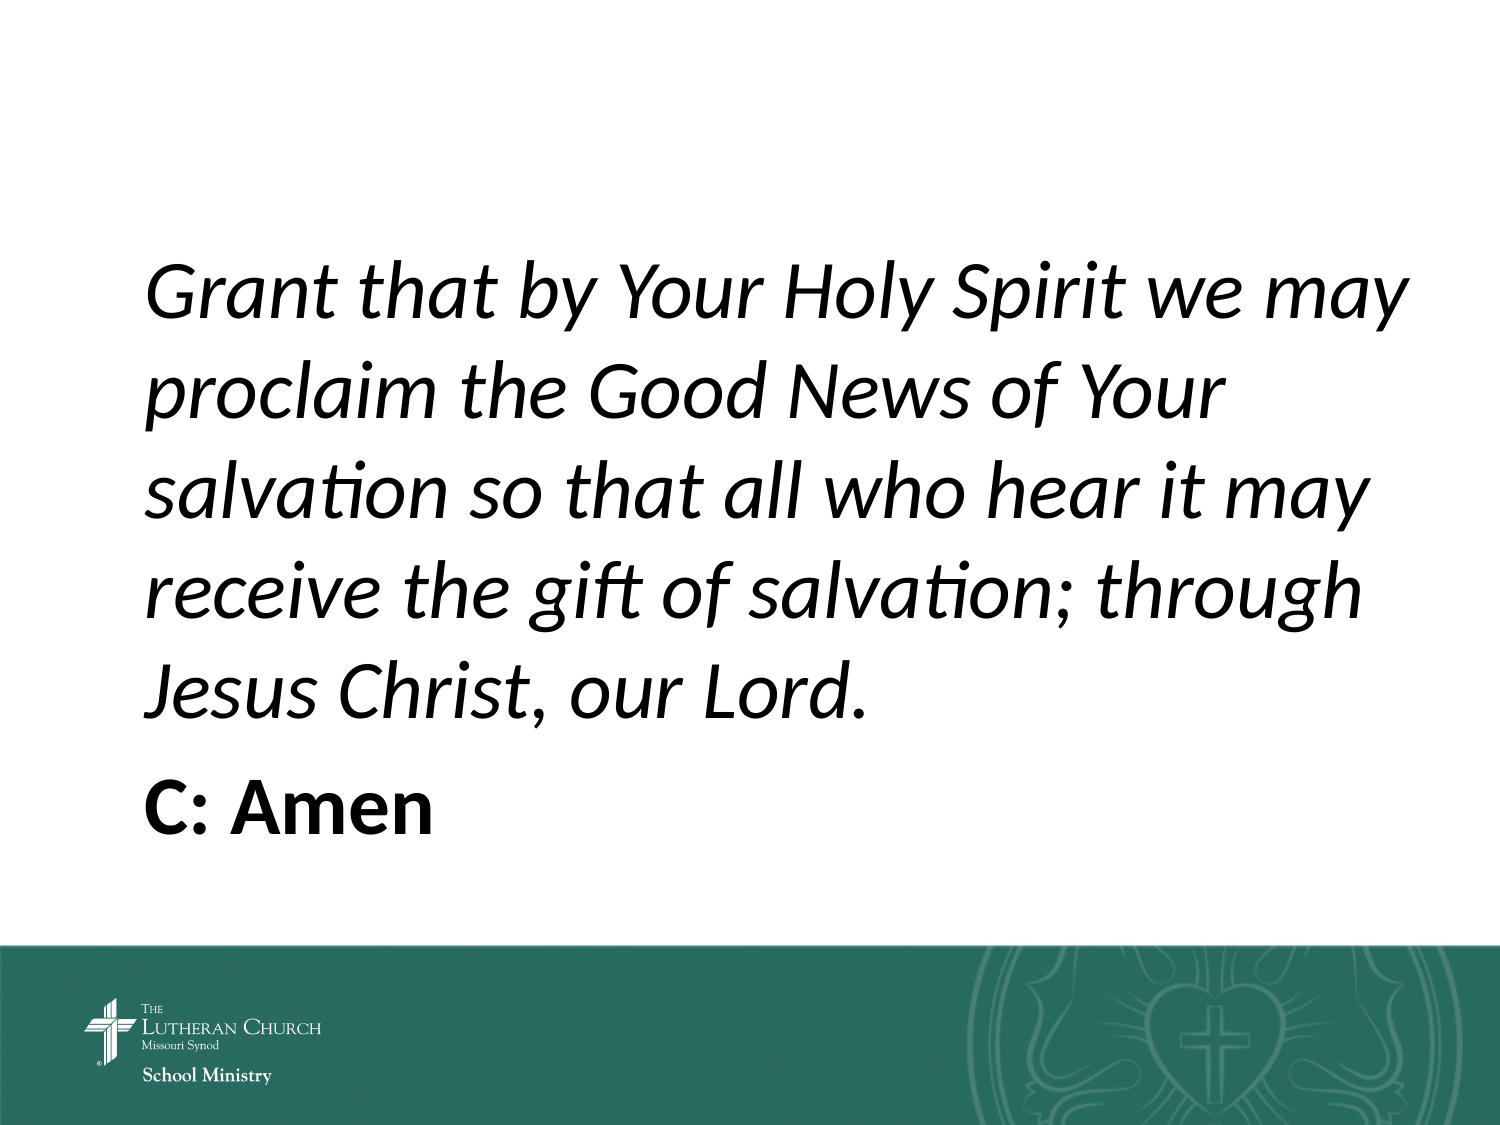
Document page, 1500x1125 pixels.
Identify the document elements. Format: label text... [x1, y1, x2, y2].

picture [0, 0, 1500, 1125]
list Grant that by Your Holy Spirit we may proclaim the Good News of Your salvation so that all who hear it may receive the gift of salvation; through Jesus Christ, our Lord. C: Amen [73, 111, 1428, 975]
